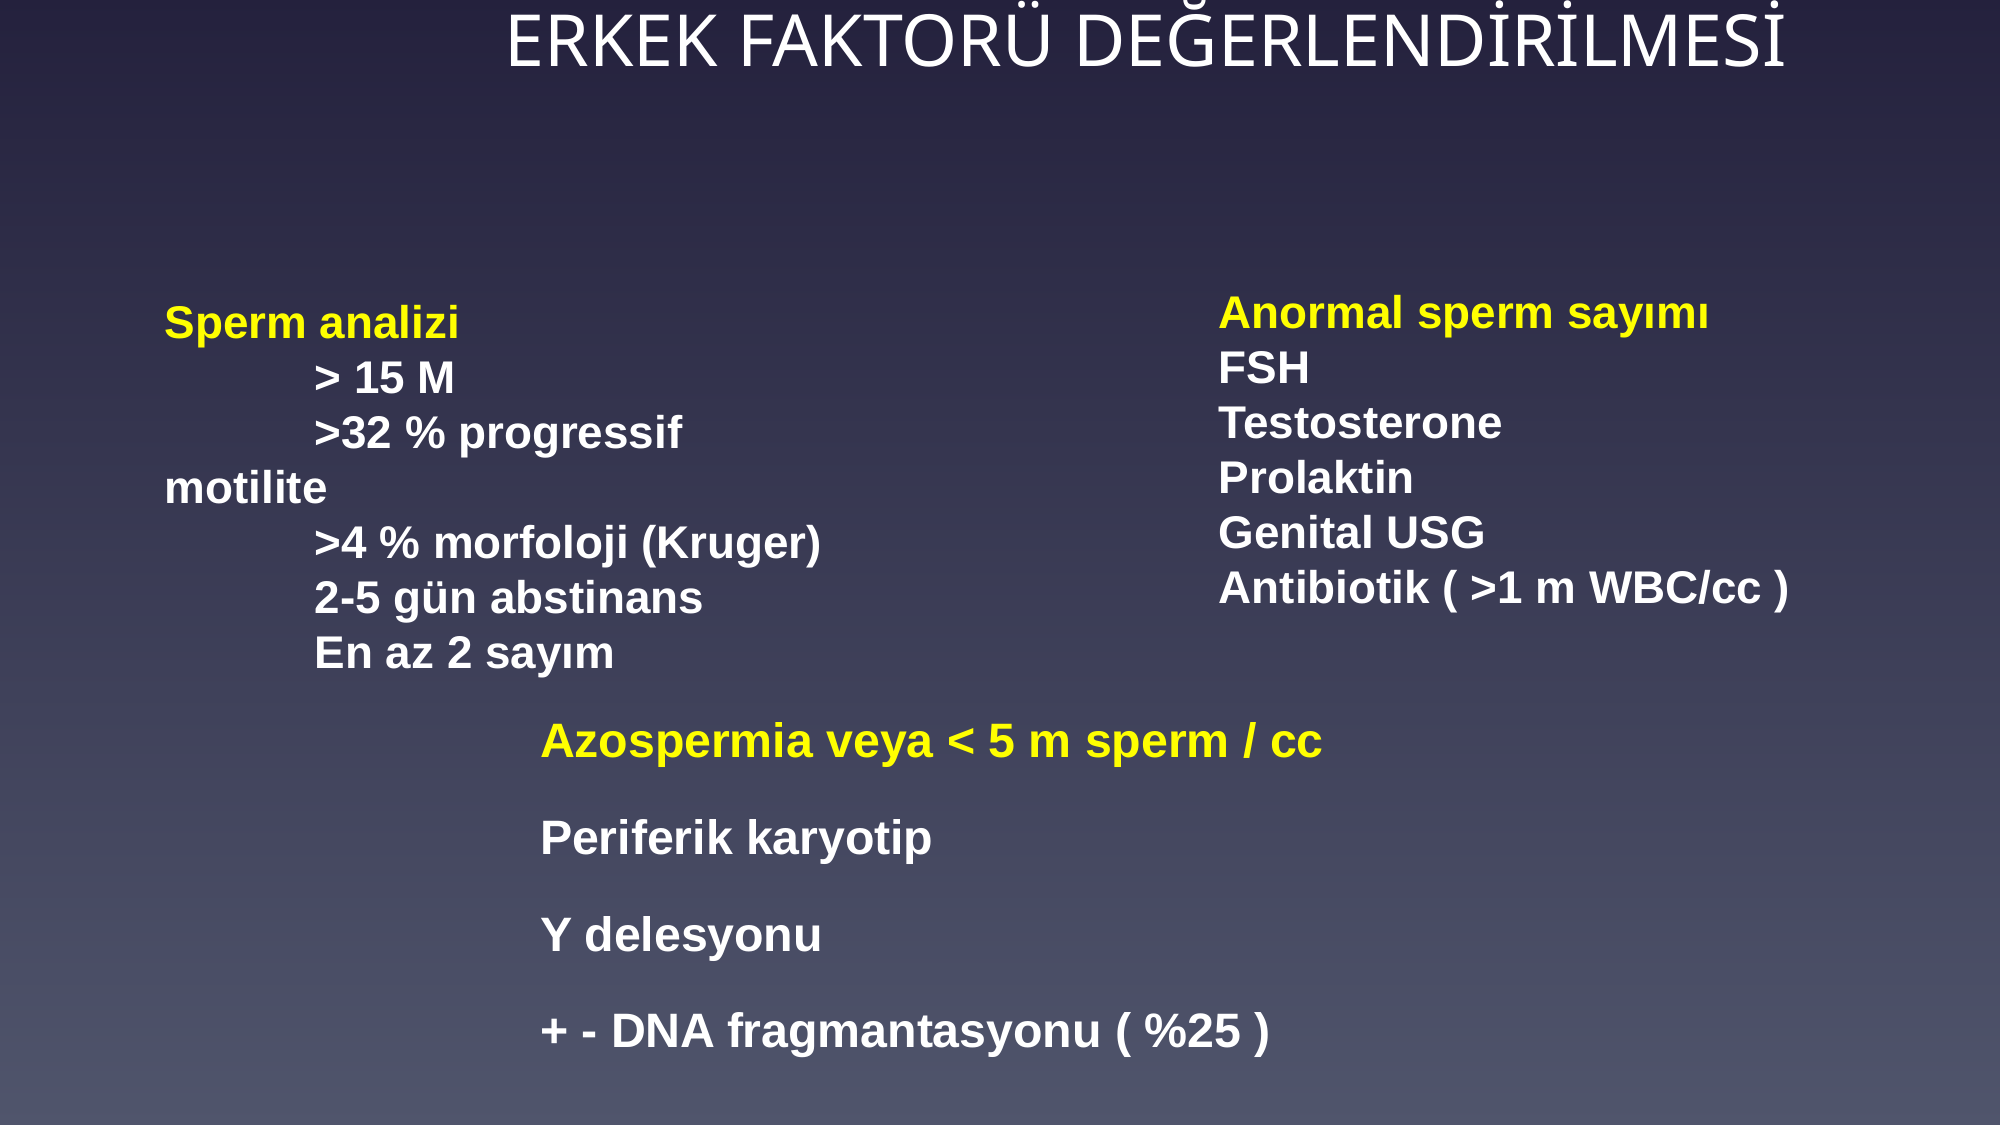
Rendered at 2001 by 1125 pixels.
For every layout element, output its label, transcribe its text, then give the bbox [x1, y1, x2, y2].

title ERKEK FAKTORÜ DEĞERLENDİRİLMESİ [132, 0, 1973, 91]
list Azospermia veya < 5 m sperm / cc Periferik karyotip Y delesyonu + - DNA fragmantasyonu ( %25 ) [525, 672, 1357, 1090]
text_box Sperm analizi > 15 M >32 % progressif motilite >4 % morfoloji (Kruger) 2-5 gün abstinans En az 2 sayım [150, 285, 857, 685]
text_box Anormal sperm sayımı FSH Testosterone Prolaktin Genital USG Antibiotik ( >1 m WBC/cc ) [1204, 274, 1839, 620]
